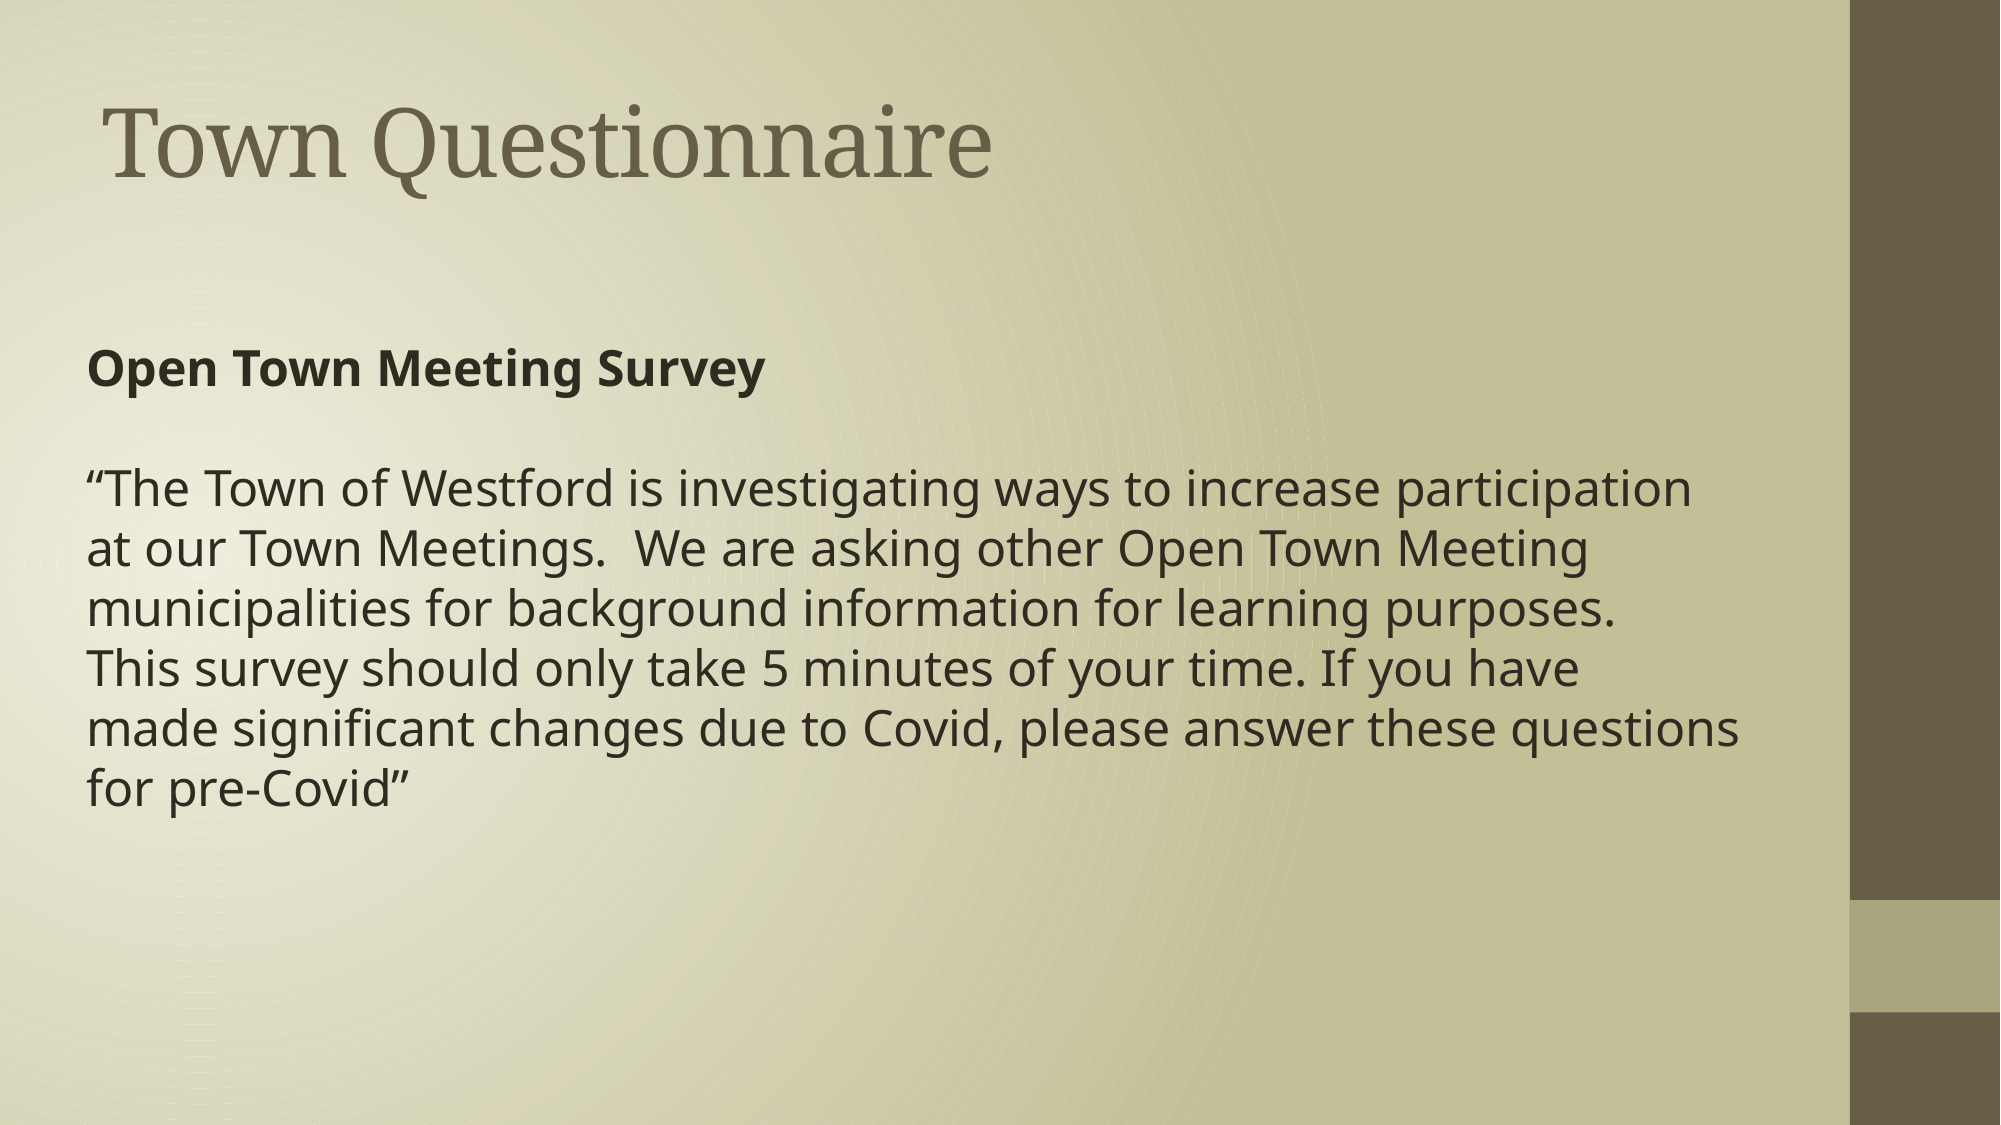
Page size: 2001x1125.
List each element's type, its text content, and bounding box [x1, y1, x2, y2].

title Town Questionnaire [86, 45, 1754, 233]
text_box Open Town Meeting Survey “The Town of Westford is investigating ways to increase participation at our Town Meetings. We are asking other Open Town Meeting municipalities for background information for learning purposes. This survey should only take 5 minutes of your time. If you have made significant changes due to Covid, please answer these questions for pre-Covid” [71, 269, 1770, 825]
